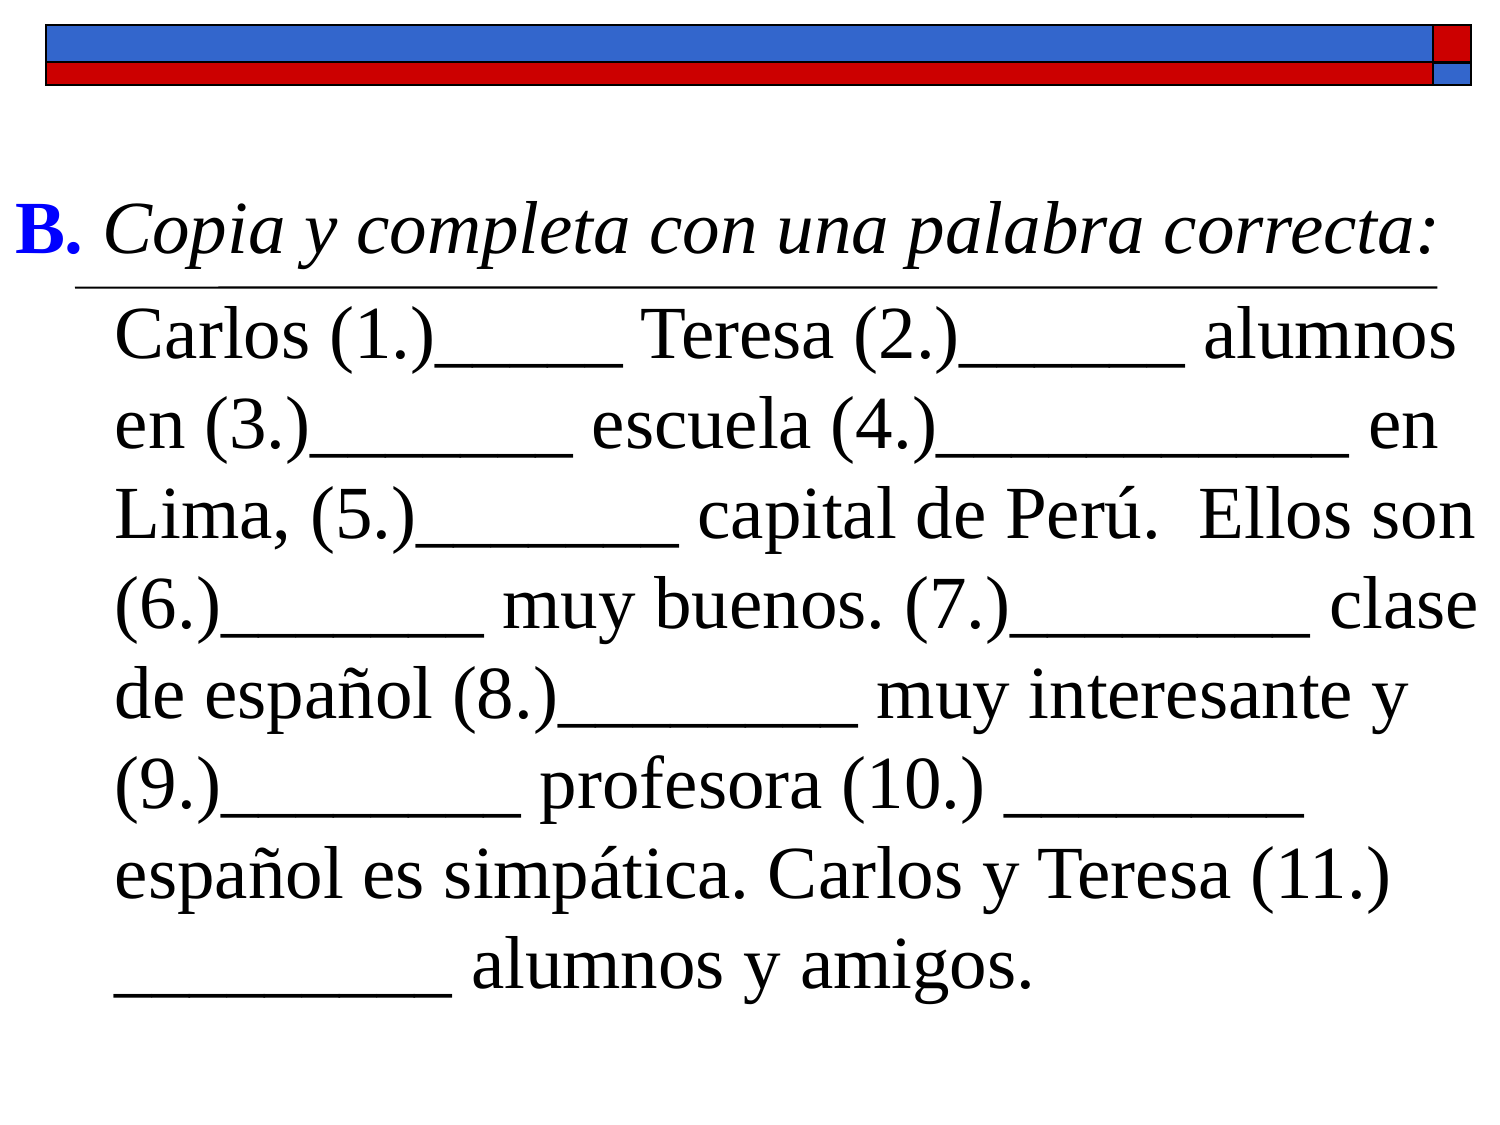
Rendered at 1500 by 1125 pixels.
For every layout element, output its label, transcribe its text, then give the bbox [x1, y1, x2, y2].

list B. Copia y completa con una palabra correcta: Carlos (1.)_____ Teresa (2.)______ alumnos en (3.)_______ escuela (4.)___________ en Lima, (5.)_______ capital de Perú. Ellos son (6.)_______ muy buenos. (7.)________ clase de español (8.)________ muy interesante y (9.)________ profesora (10.) ________ español es simpática. Carlos y Teresa (11.) _________ alumnos y amigos. [0, 171, 1500, 1038]
